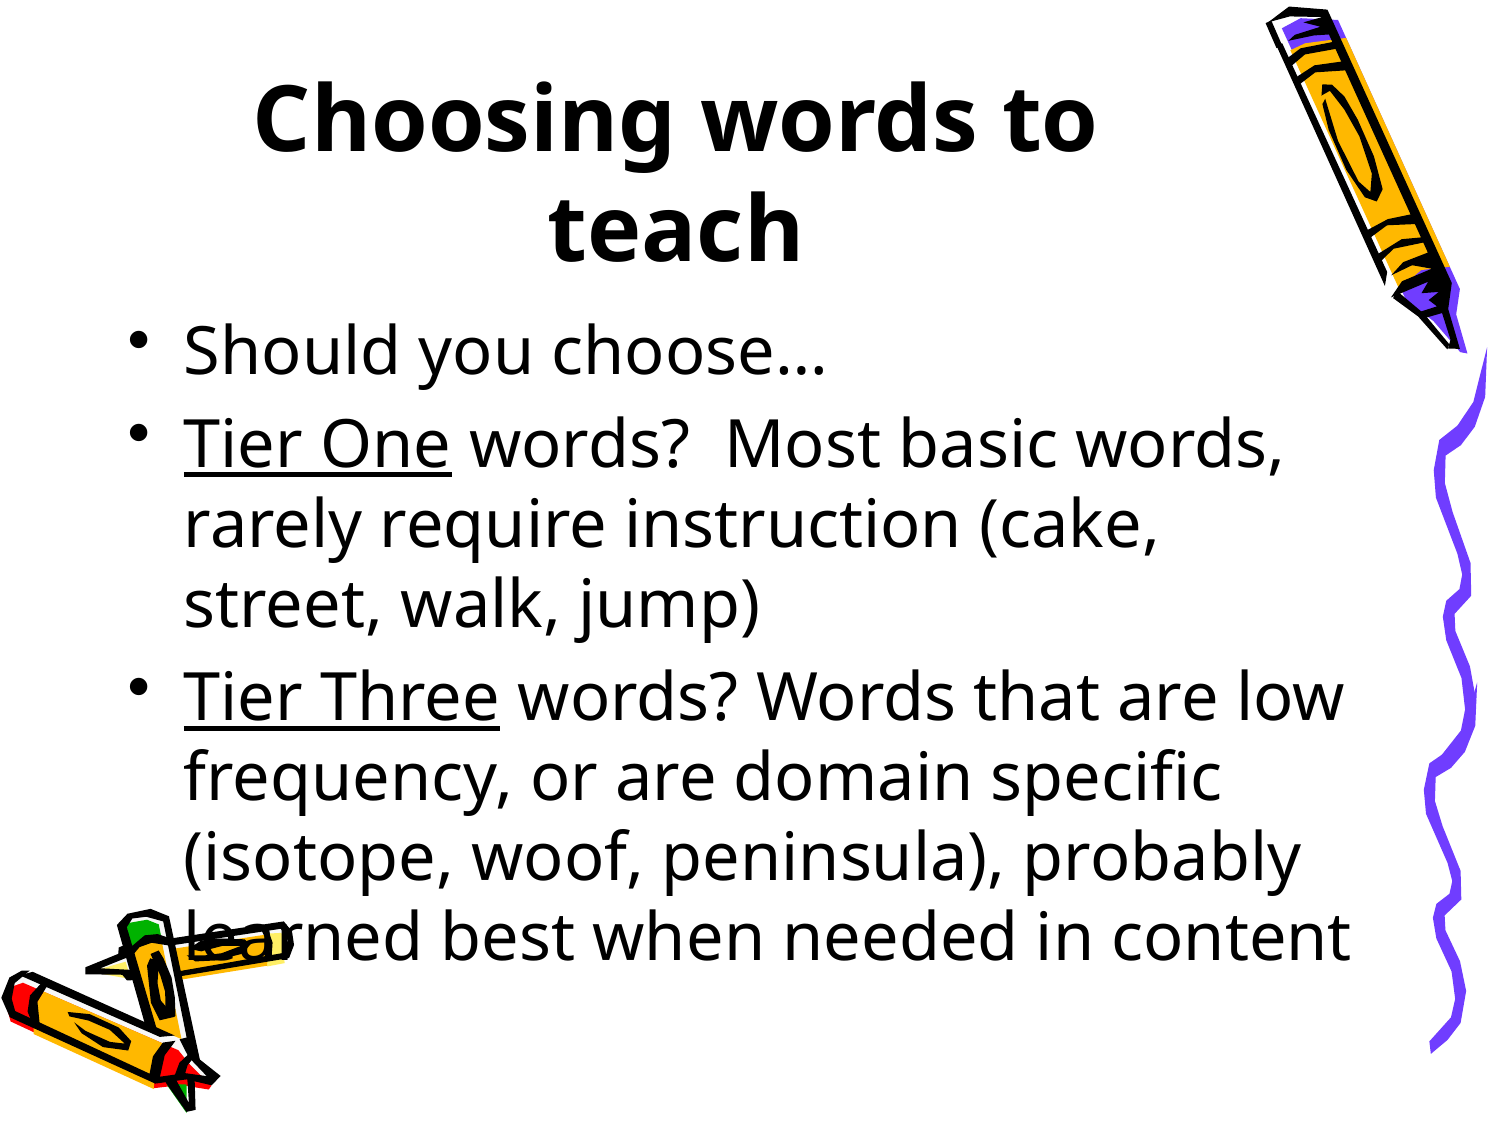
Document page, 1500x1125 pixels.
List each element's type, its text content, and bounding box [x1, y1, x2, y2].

title Choosing words to teach [112, 24, 1240, 288]
list Should you choose… Tier One words? Most basic words, rarely require instruction (cake, street, walk, jump) Tier Three words? Words that are low frequency, or are domain specific (isotope, woof, peninsula), probably learned best when needed in content [112, 299, 1376, 901]
